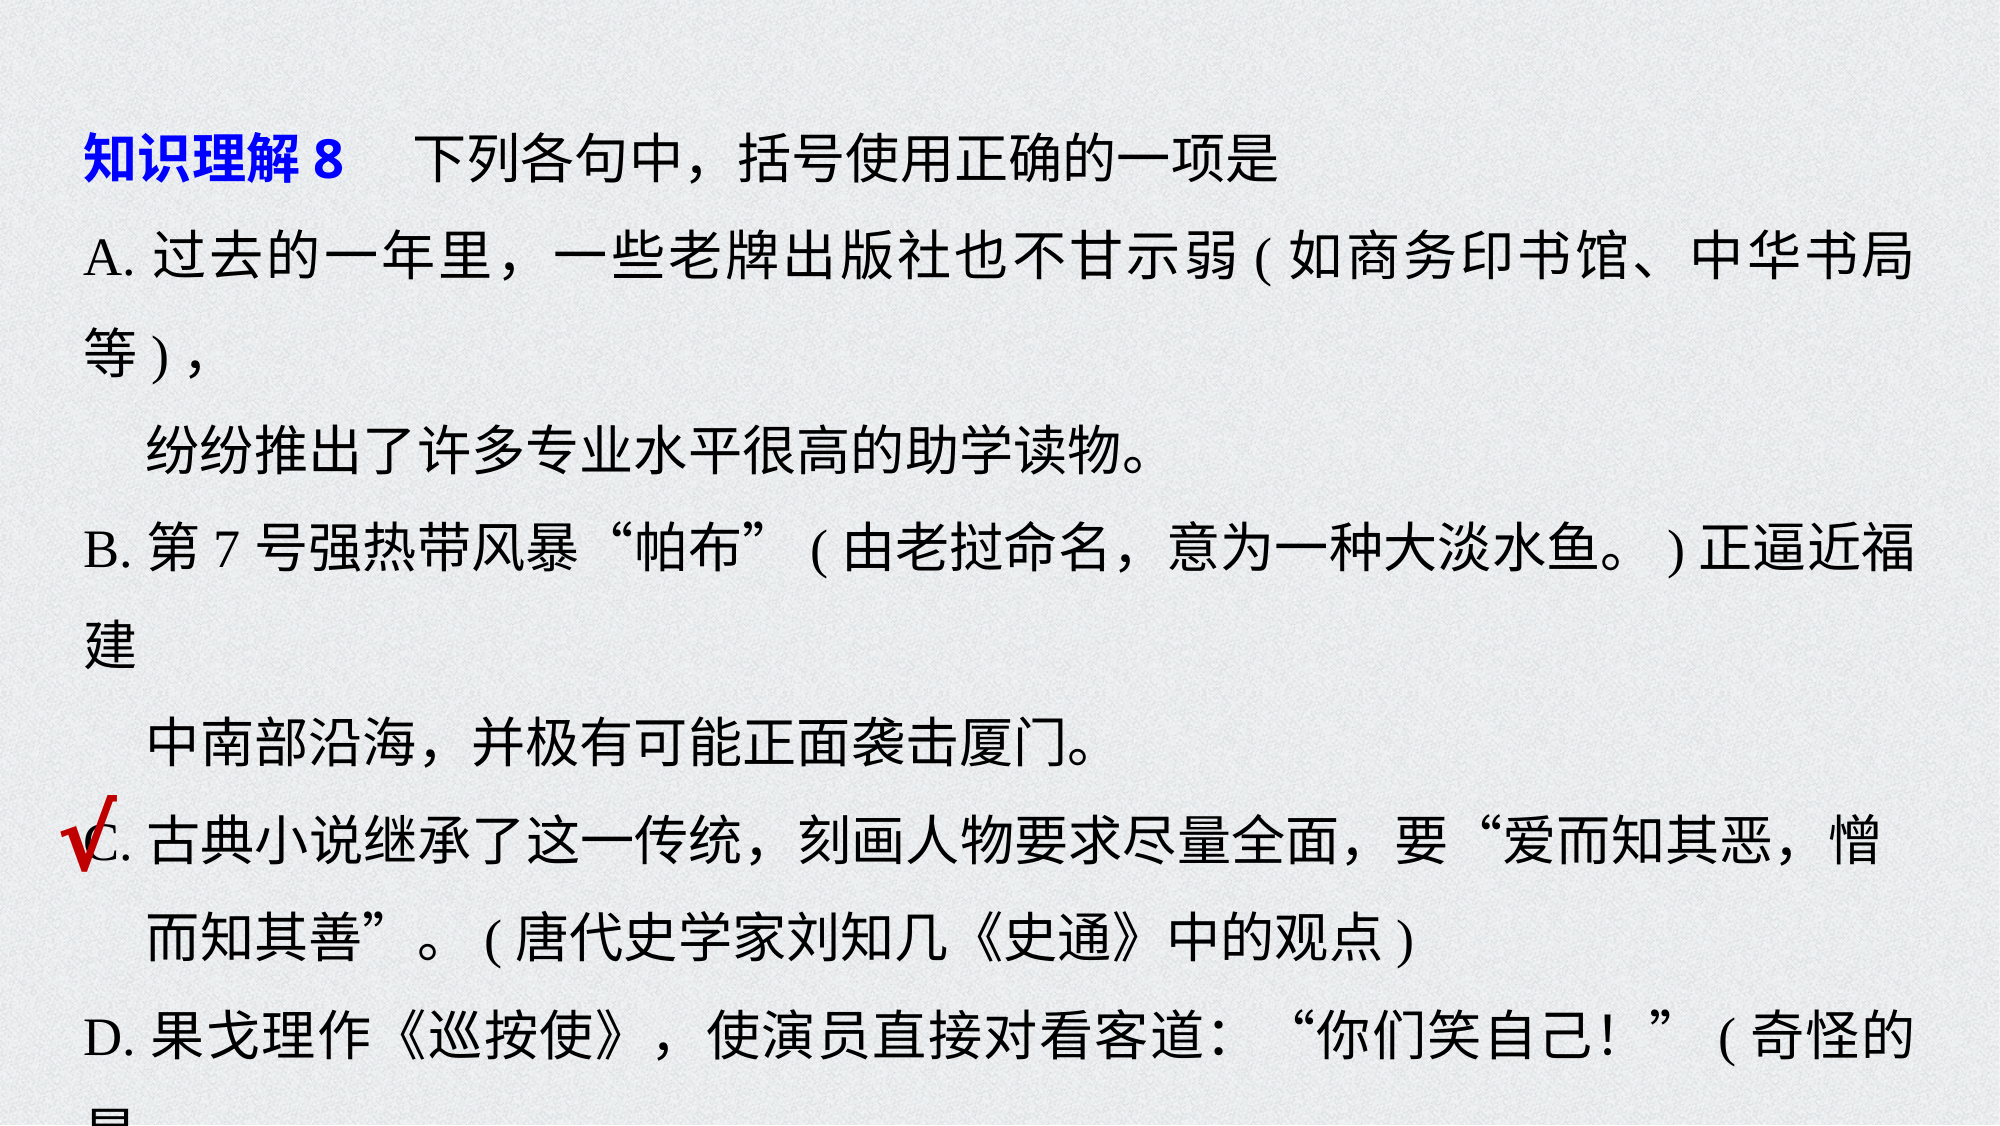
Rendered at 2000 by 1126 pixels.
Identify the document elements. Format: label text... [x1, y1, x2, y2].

text_box √ [42, 773, 162, 896]
picture [0, 0, 2000, 1125]
text_box 知识理解8 下列各句中，括号使用正确的一项是 A.过去的一年里，一些老牌出版社也不甘示弱(如商务印书馆、中华书局等)， 纷纷推出了许多专业水平很高的助学读物。 B.第7号强热带风暴“帕布”(由老挝命名，意为一种大淡水鱼。)正逼近福建 中南部沿海，并极有可能正面袭击厦门。 C.古典小说继承了这一传统，刻画人物要求尽量全面，要“爱而知其恶，憎 而知其善”。(唐代史学家刘知几《史通》中的观点) D.果戈理作《巡按使》，使演员直接对看客道：“你们笑自己！”(奇怪的是 中国的译本，却将这极要紧的一句删去了。) [63, 81, 1936, 1126]
